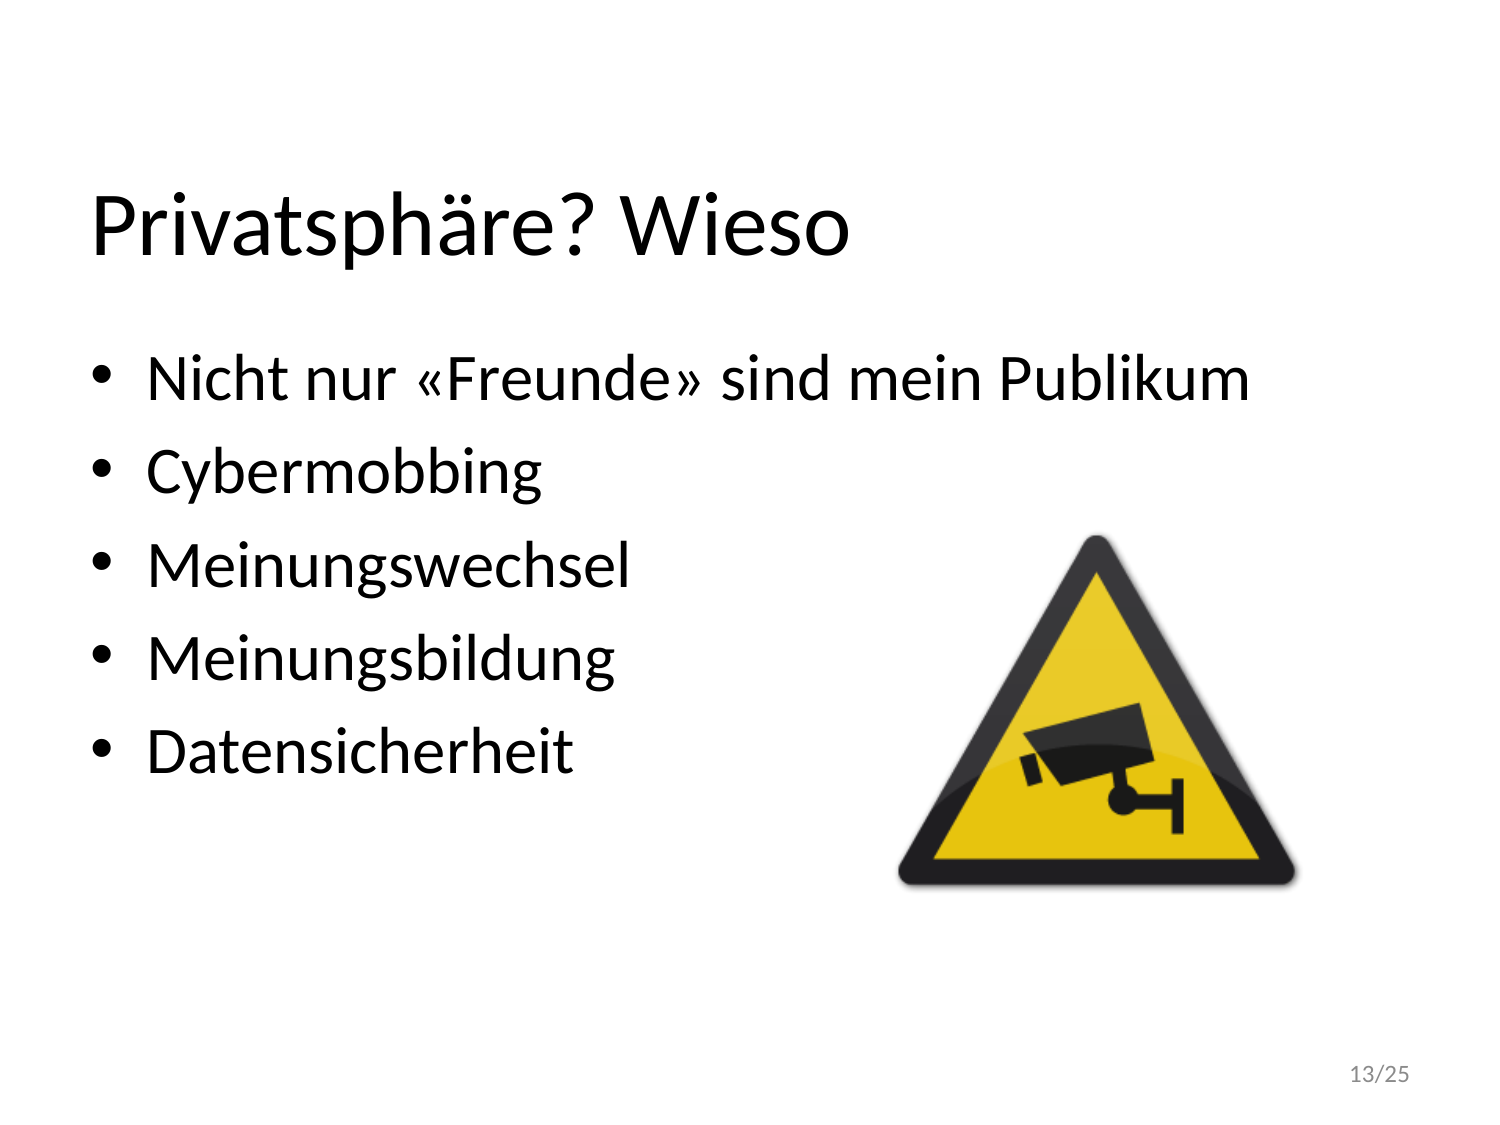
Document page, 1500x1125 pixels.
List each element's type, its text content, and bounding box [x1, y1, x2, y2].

picture [891, 503, 1306, 918]
title Privatsphäre? Wieso [75, 125, 1425, 313]
slide_number 13/25 [1074, 1042, 1425, 1103]
list Nicht nur «Freunde» sind mein Publikum Cybermobbing Meinungswechsel Meinungsbildung Datensicherheit [75, 326, 1425, 1005]
